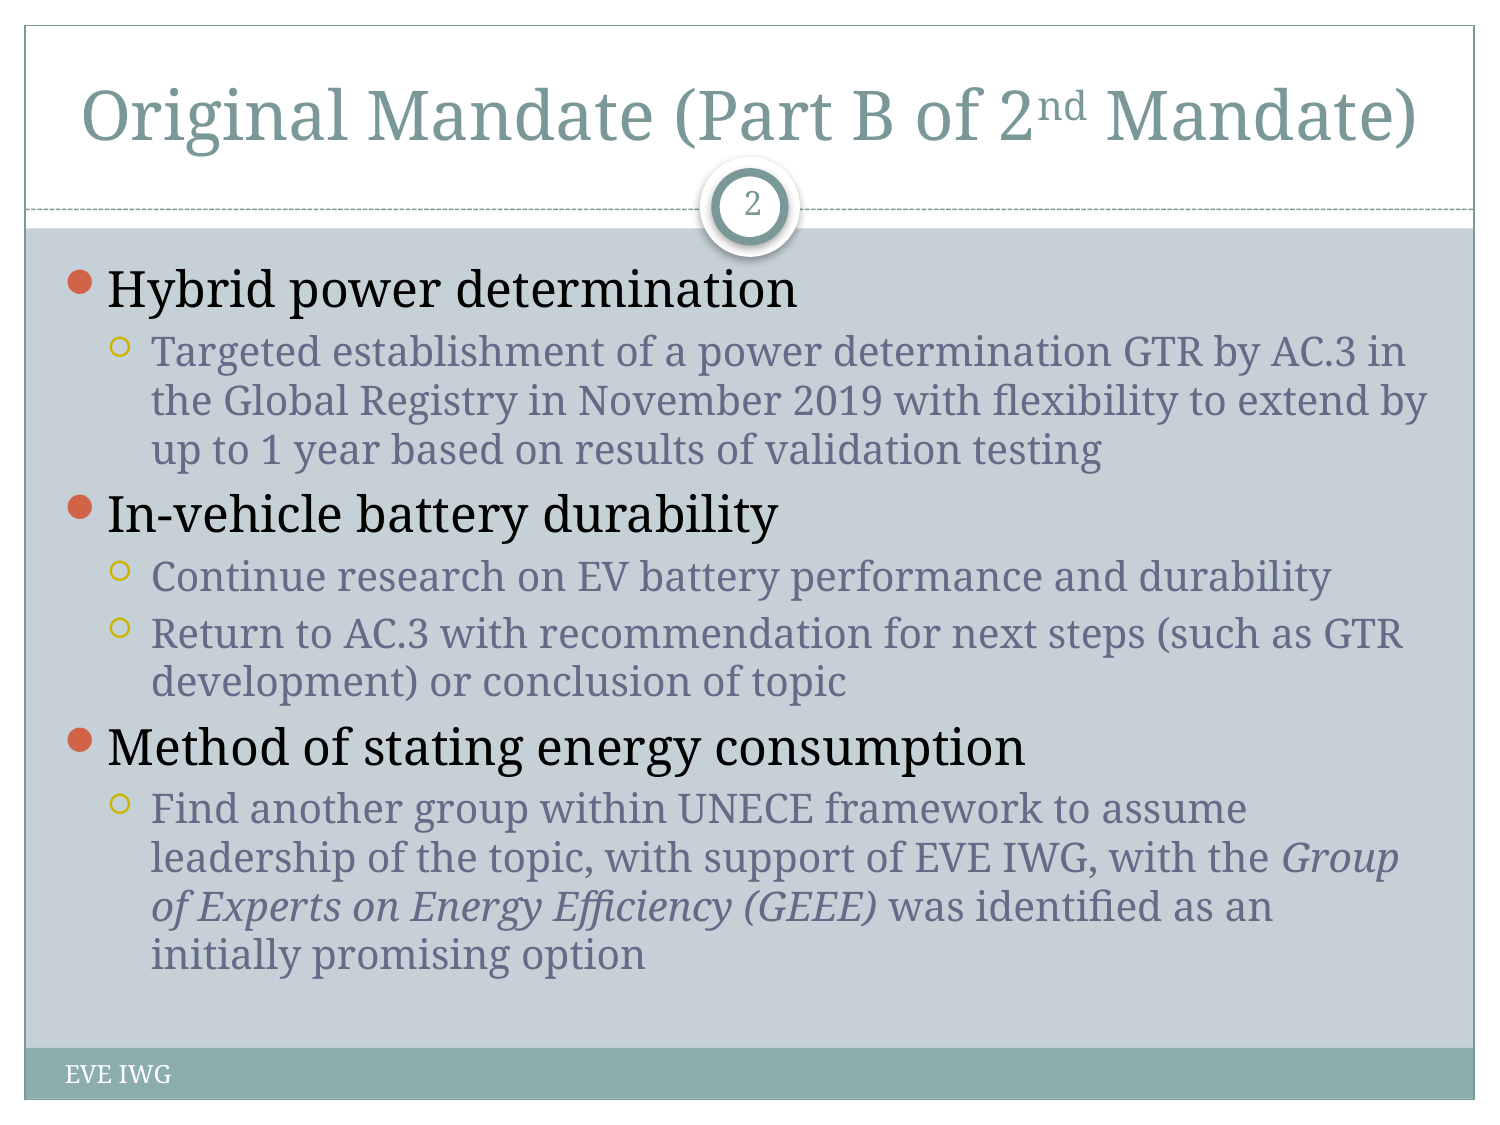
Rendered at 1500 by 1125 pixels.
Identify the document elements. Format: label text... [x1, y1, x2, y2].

slide_number 2 [715, 168, 791, 241]
list Hybrid power determination Targeted establishment of a power determination GTR by AC.3 in the Global Registry in November 2019 with flexibility to extend by up to 1 year based on results of validation testing In-vehicle battery durability Continue research on EV battery performance and durability Return to AC.3 with recommendation for next steps (such as GTR development) or conclusion of topic Method of stating energy consumption Find another group within UNECE framework to assume leadership of the topic, with support of EVE IWG, with the Group of Experts on Energy Efficiency (GEEE) was identified as an initially promising option [49, 250, 1445, 1001]
footer EVE IWG [50, 1051, 638, 1112]
title Original Mandate (Part B of 2nd Mandate) [49, 37, 1450, 162]
